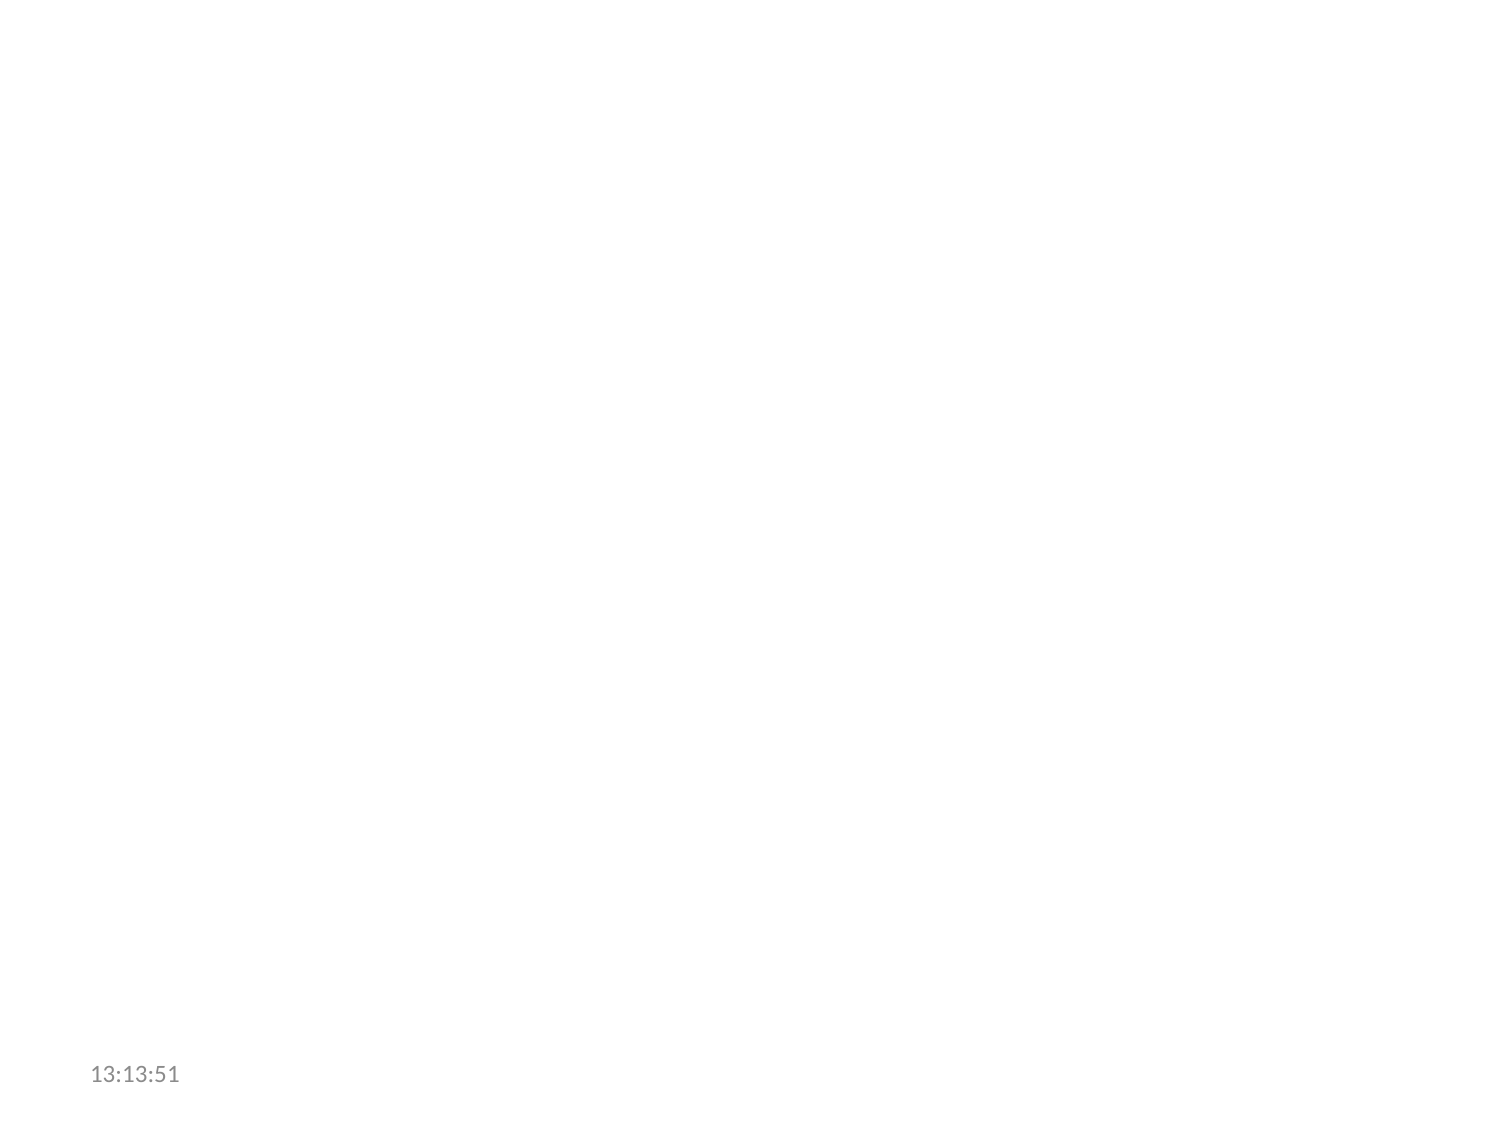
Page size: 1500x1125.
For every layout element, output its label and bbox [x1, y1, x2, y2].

slide_number [75, 1042, 425, 1103]
